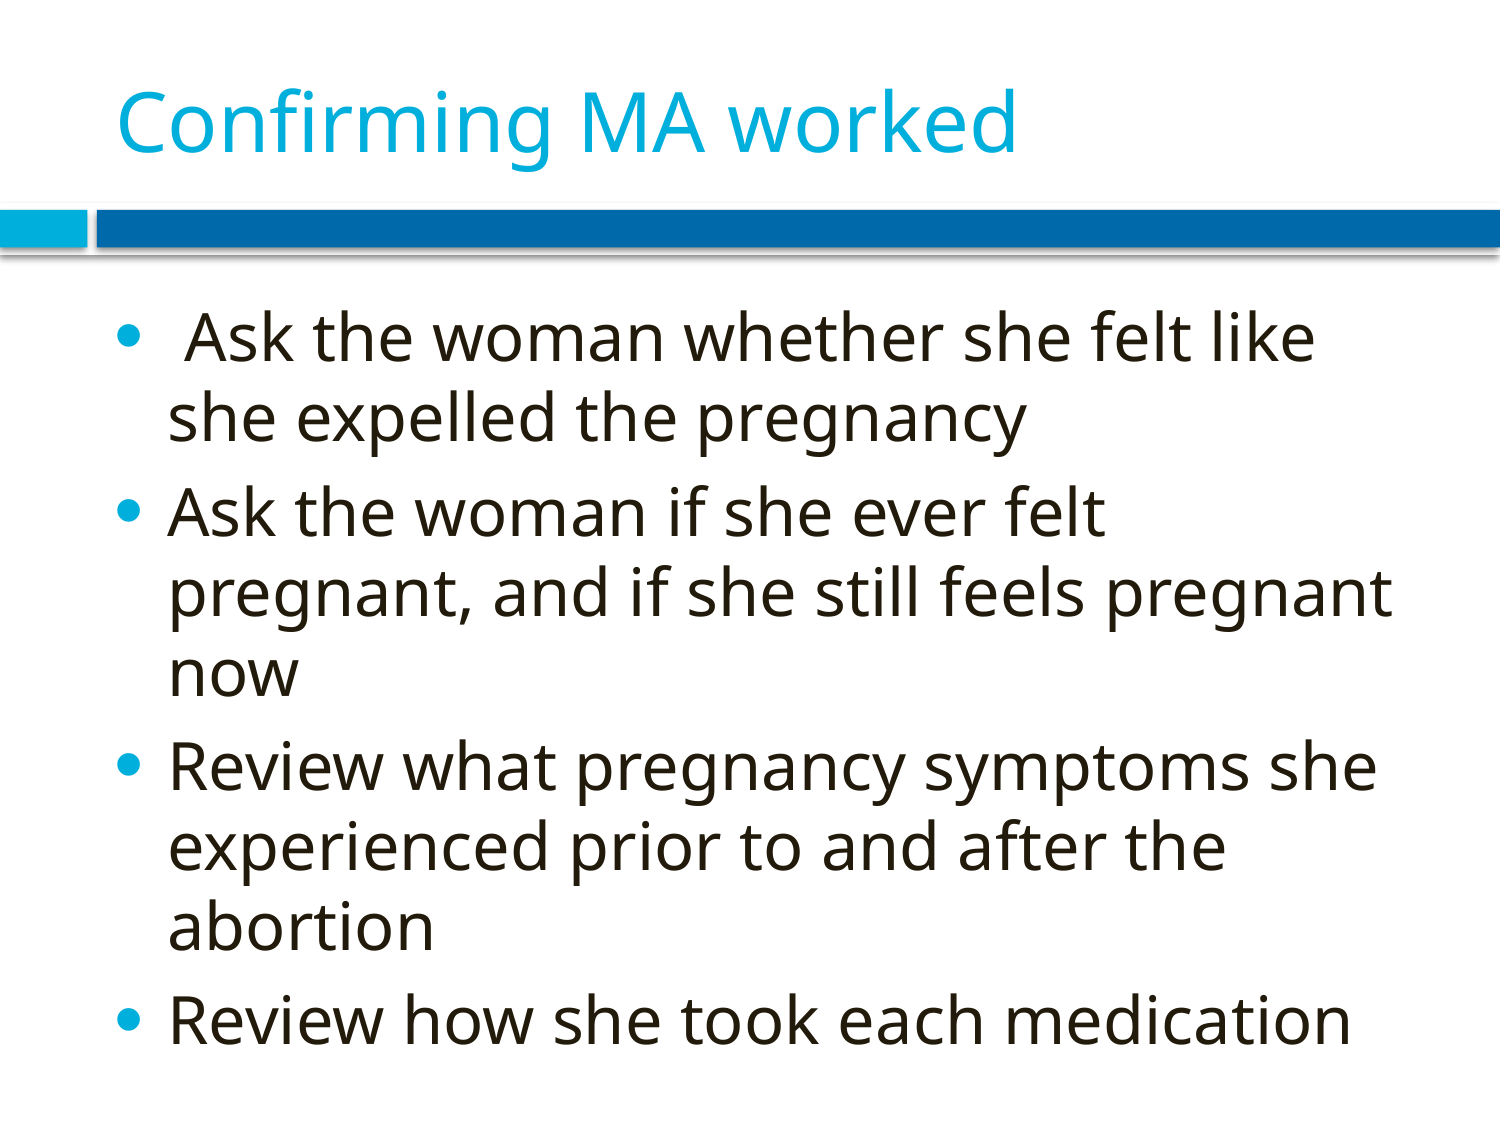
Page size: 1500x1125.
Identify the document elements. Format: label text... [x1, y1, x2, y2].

list Ask the woman whether she felt like she expelled the pregnancy Ask the woman if she ever felt pregnant, and if she still feels pregnant now Review what pregnancy symptoms she experienced prior to and after the abortion Review how she took each medication [99, 287, 1438, 1025]
title Confirming MA worked [100, 37, 1438, 200]
